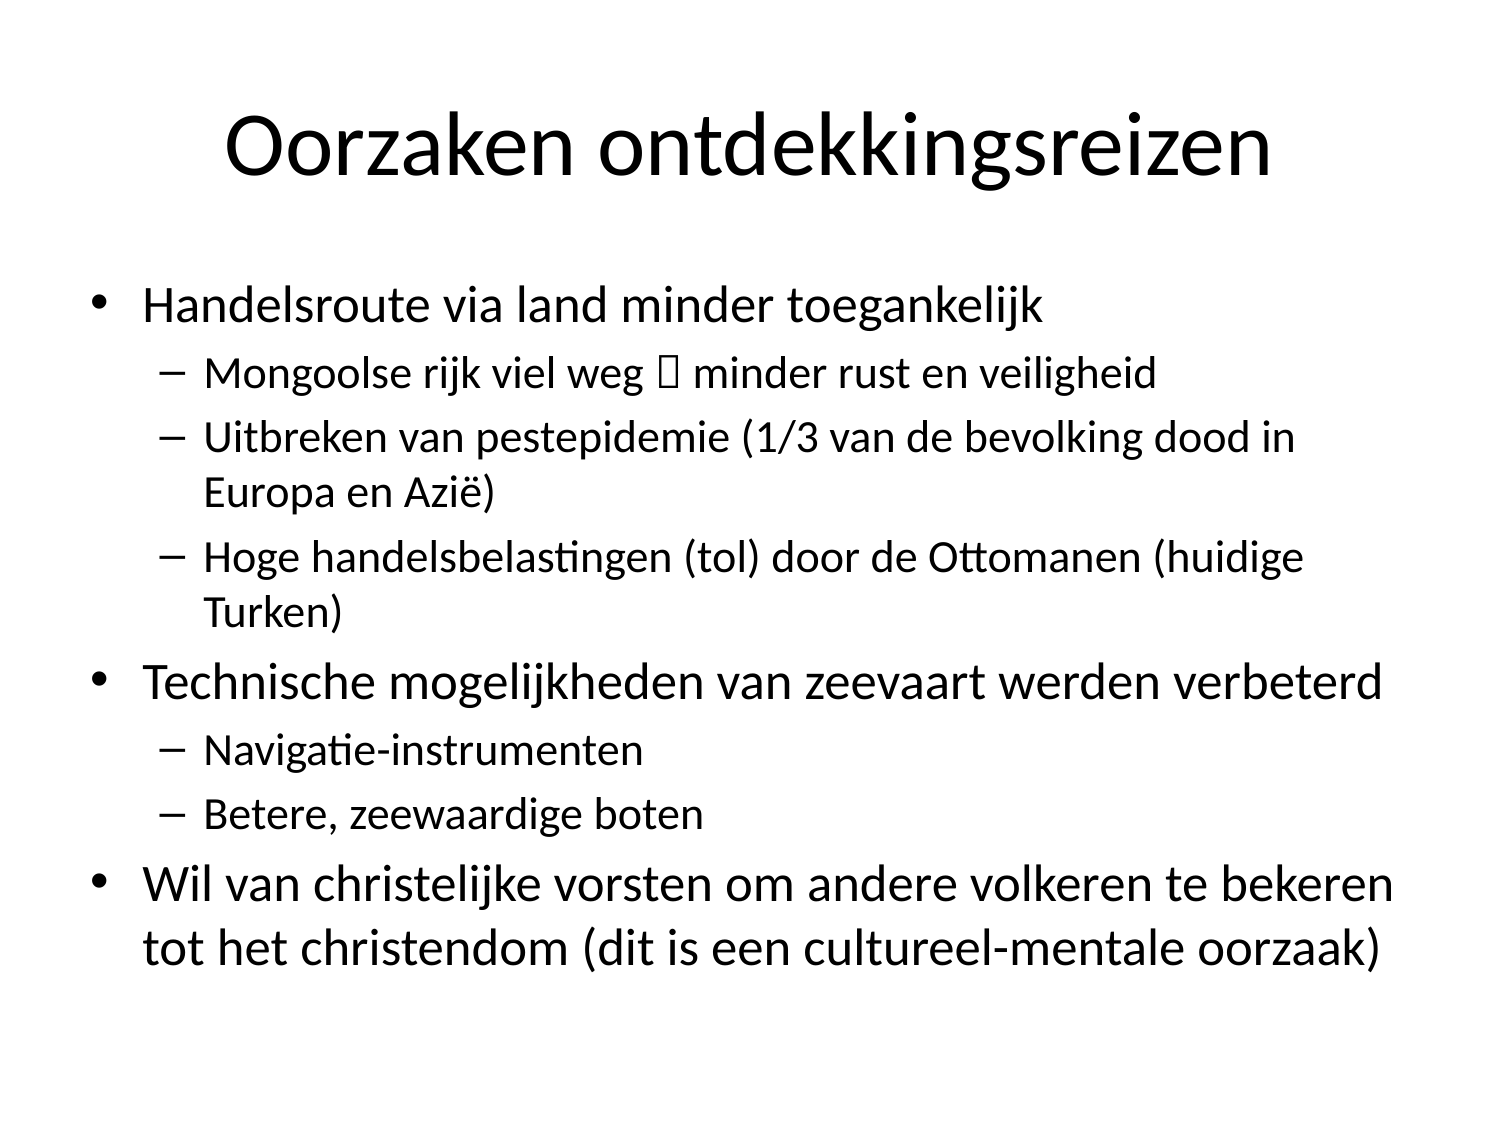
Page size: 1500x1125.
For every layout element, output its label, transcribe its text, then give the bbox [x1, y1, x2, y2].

list Handelsroute via land minder toegankelijk Mongoolse rijk viel weg  minder rust en veiligheid Uitbreken van pestepidemie (1/3 van de bevolking dood in Europa en Azië) Hoge handelsbelastingen (tol) door de Ottomanen (huidige Turken) Technische mogelijkheden van zeevaart werden verbeterd Navigatie-instrumenten Betere, zeewaardige boten Wil van christelijke vorsten om andere volkeren te bekeren tot het christendom (dit is een cultureel-mentale oorzaak) [75, 262, 1425, 1071]
title Oorzaken ontdekkingsreizen [75, 45, 1425, 233]
